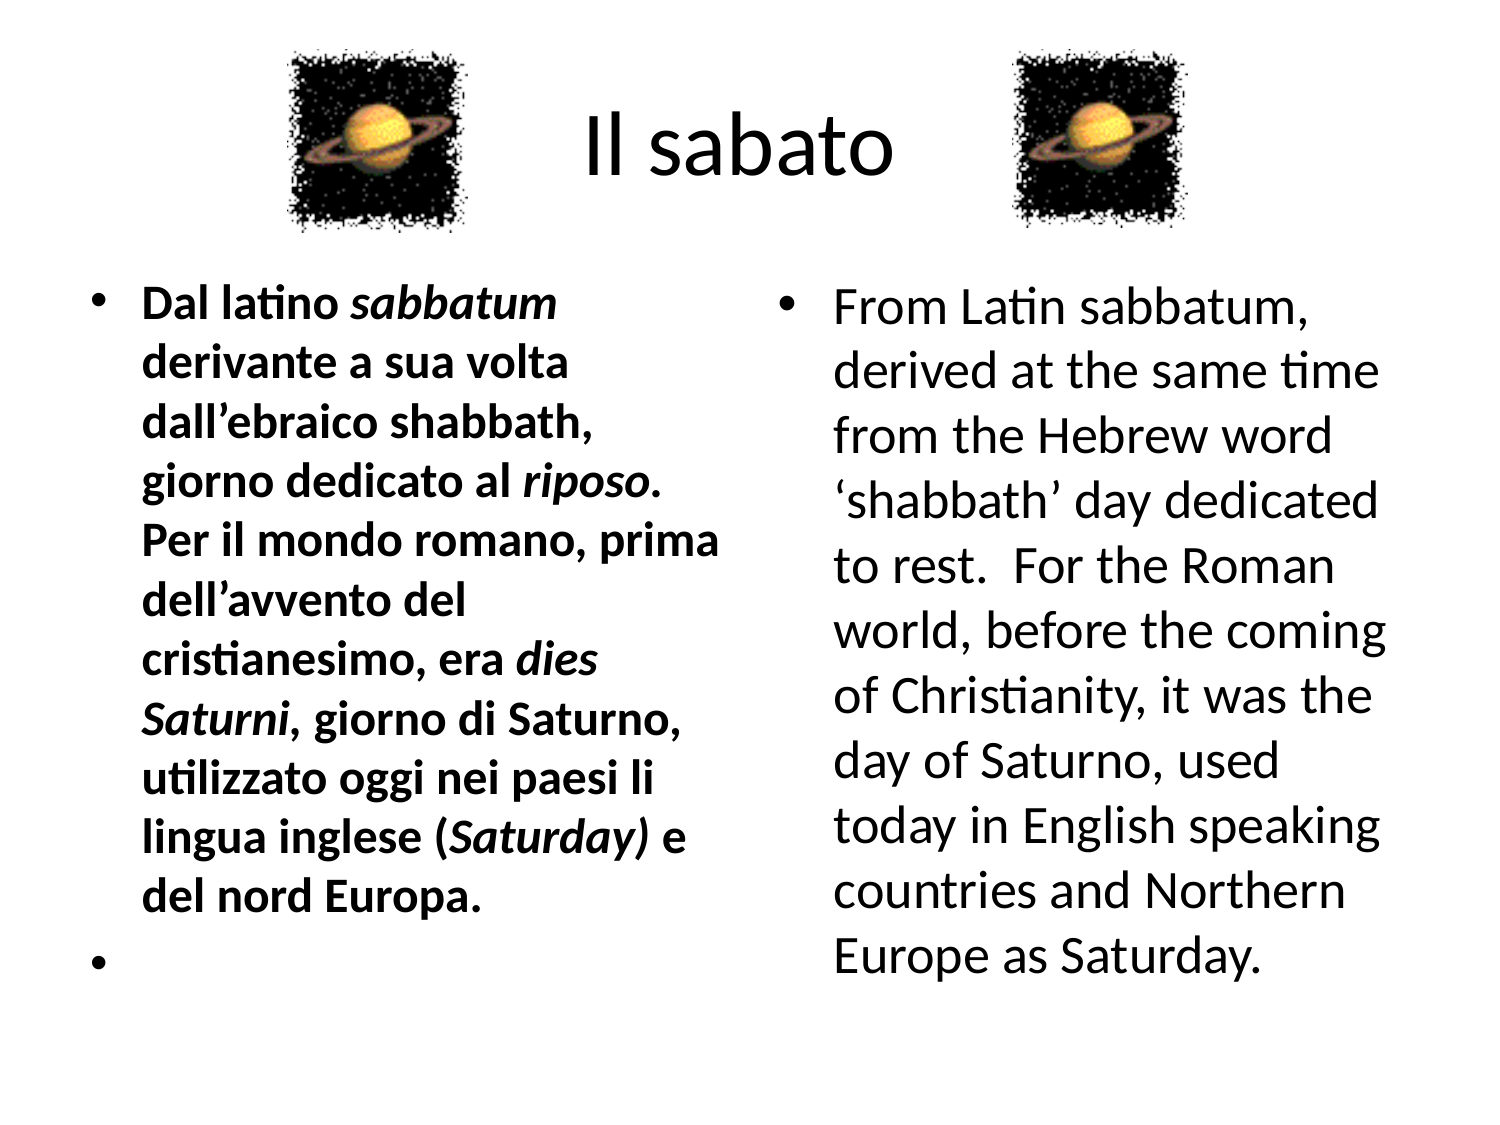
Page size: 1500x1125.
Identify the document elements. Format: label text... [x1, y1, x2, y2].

picture [287, 49, 469, 234]
list Dal latino sabbatum derivante a sua volta dall’ebraico shabbath, giorno dedicato al riposo. Per il mondo romano, prima dell’avvento del cristianesimo, era dies Saturni, giorno di Saturno, utilizzato oggi nei paesi li lingua inglese (Saturday) e del nord Europa. [75, 262, 738, 1005]
title Il sabato [75, 45, 1425, 233]
list From Latin sabbatum, derived at the same time from the Hebrew word ‘shabbath’ day dedicated to rest. For the Roman world, before the coming of Christianity, it was the day of Saturno, used today in English speaking countries and Northern Europe as Saturday. [762, 262, 1425, 1005]
picture [1012, 49, 1188, 228]
